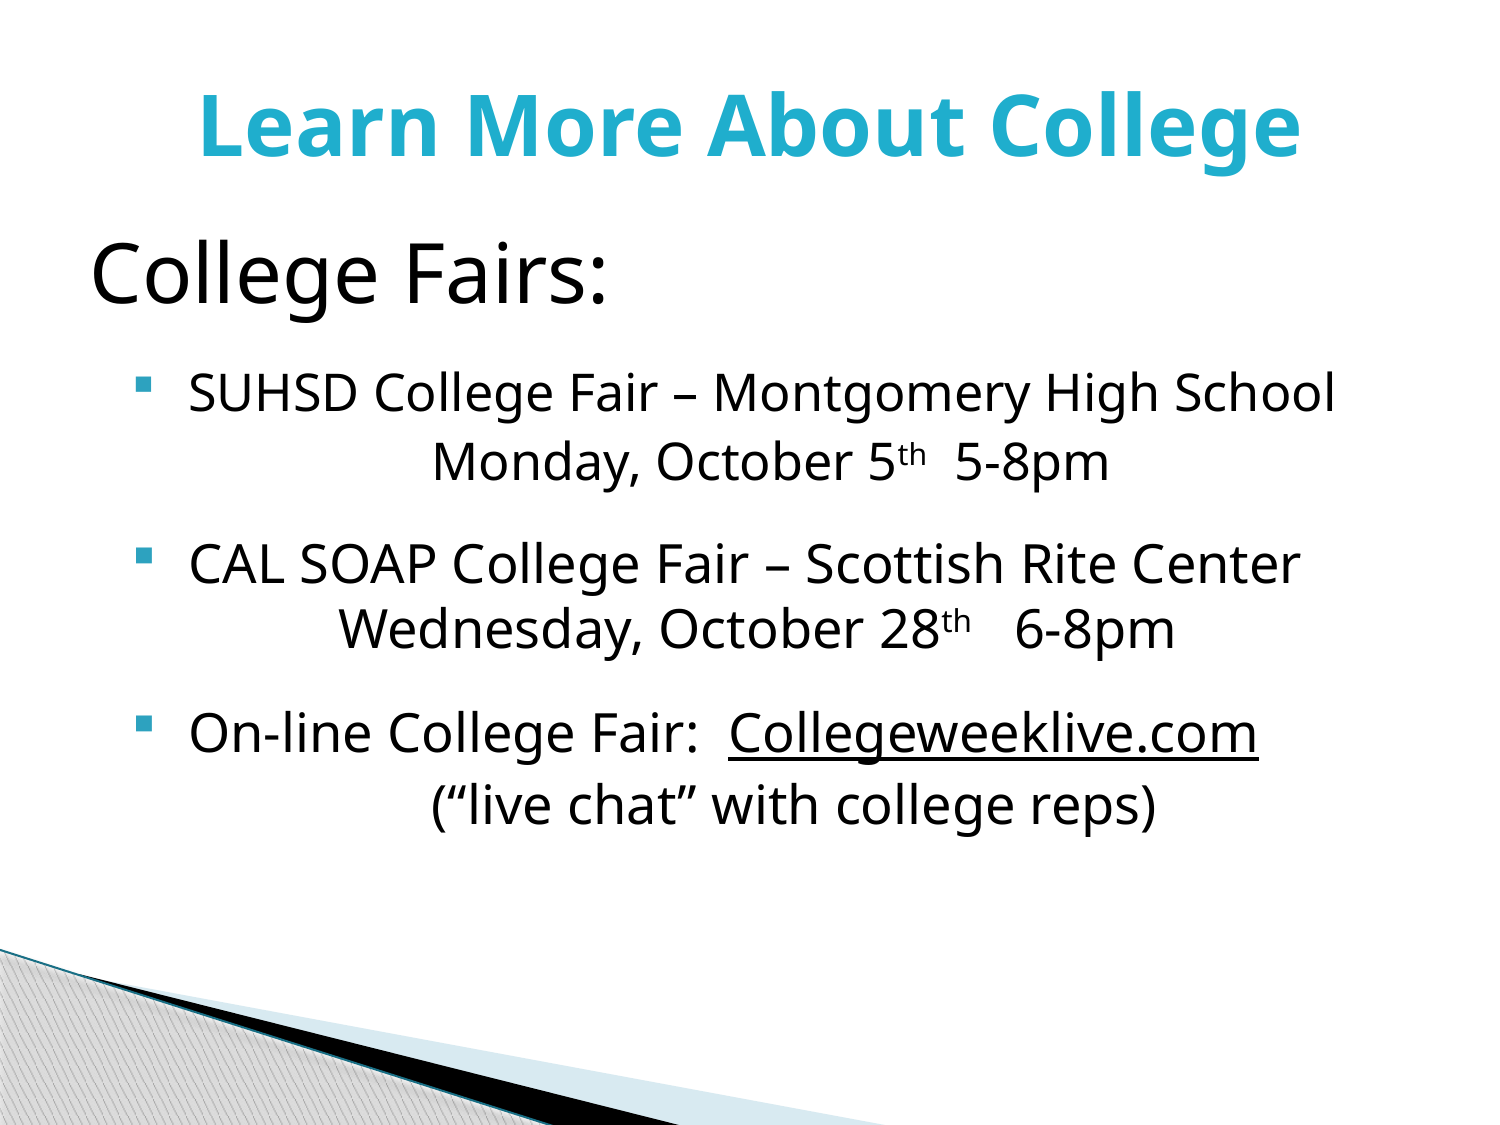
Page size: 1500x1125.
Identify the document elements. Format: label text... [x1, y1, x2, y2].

list College Fairs: SUHSD College Fair – Montgomery High School Monday, October 5th 5-8pm CAL SOAP College Fair – Scottish Rite Center Wednesday, October 28th 6-8pm On-line College Fair: Collegeweeklive.com (“live chat” with college reps) [75, 212, 1425, 1050]
title Learn More About College [75, 45, 1425, 200]
